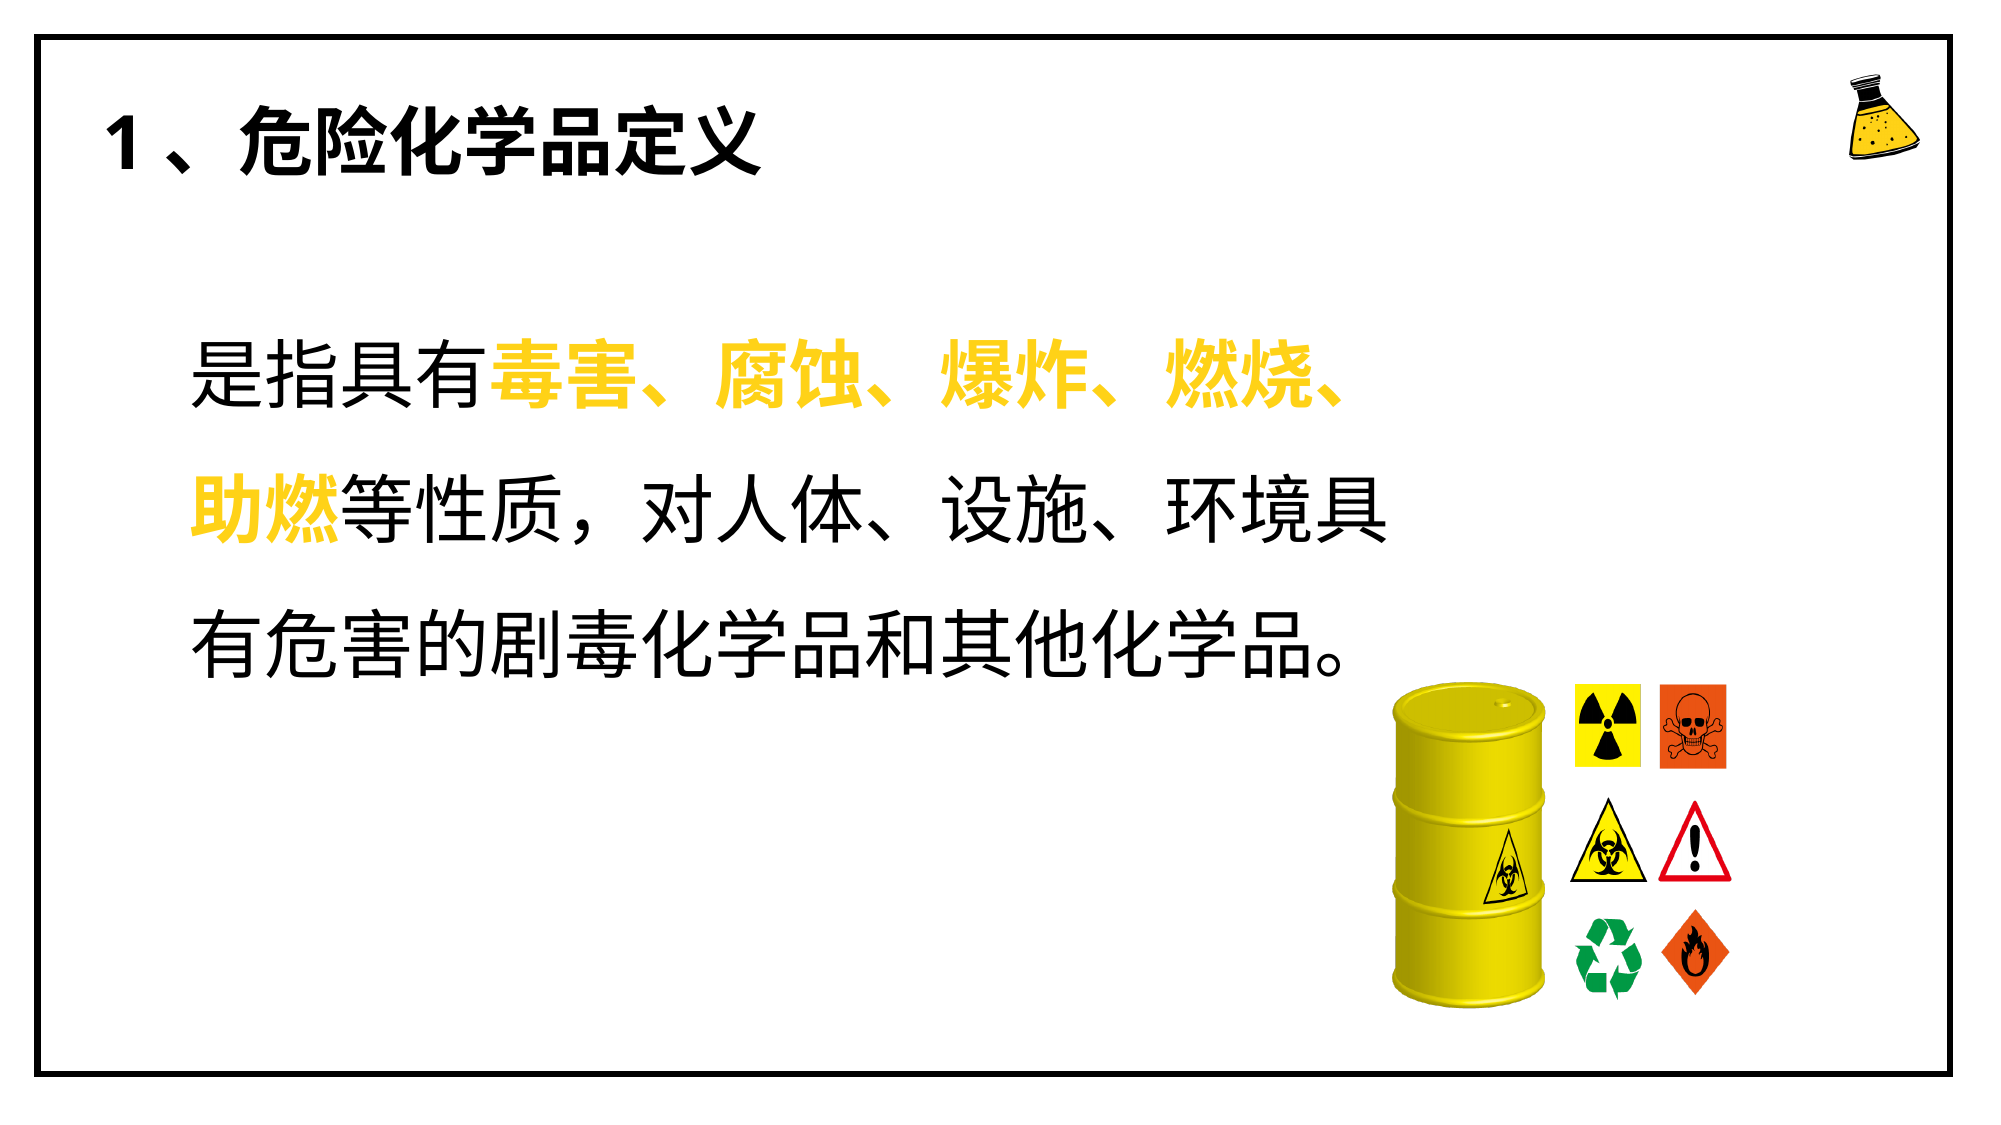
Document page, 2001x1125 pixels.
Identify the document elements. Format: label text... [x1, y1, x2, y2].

picture [1849, 74, 1920, 160]
text_box 1、危险化学品定义 [87, 87, 950, 193]
picture [1374, 662, 1743, 1023]
text_box 是指具有毒害、腐蚀、爆炸、燃烧、助燃等性质，对人体、设施、环境具有危害的剧毒化学品和其他化学品。 [174, 274, 1425, 695]
